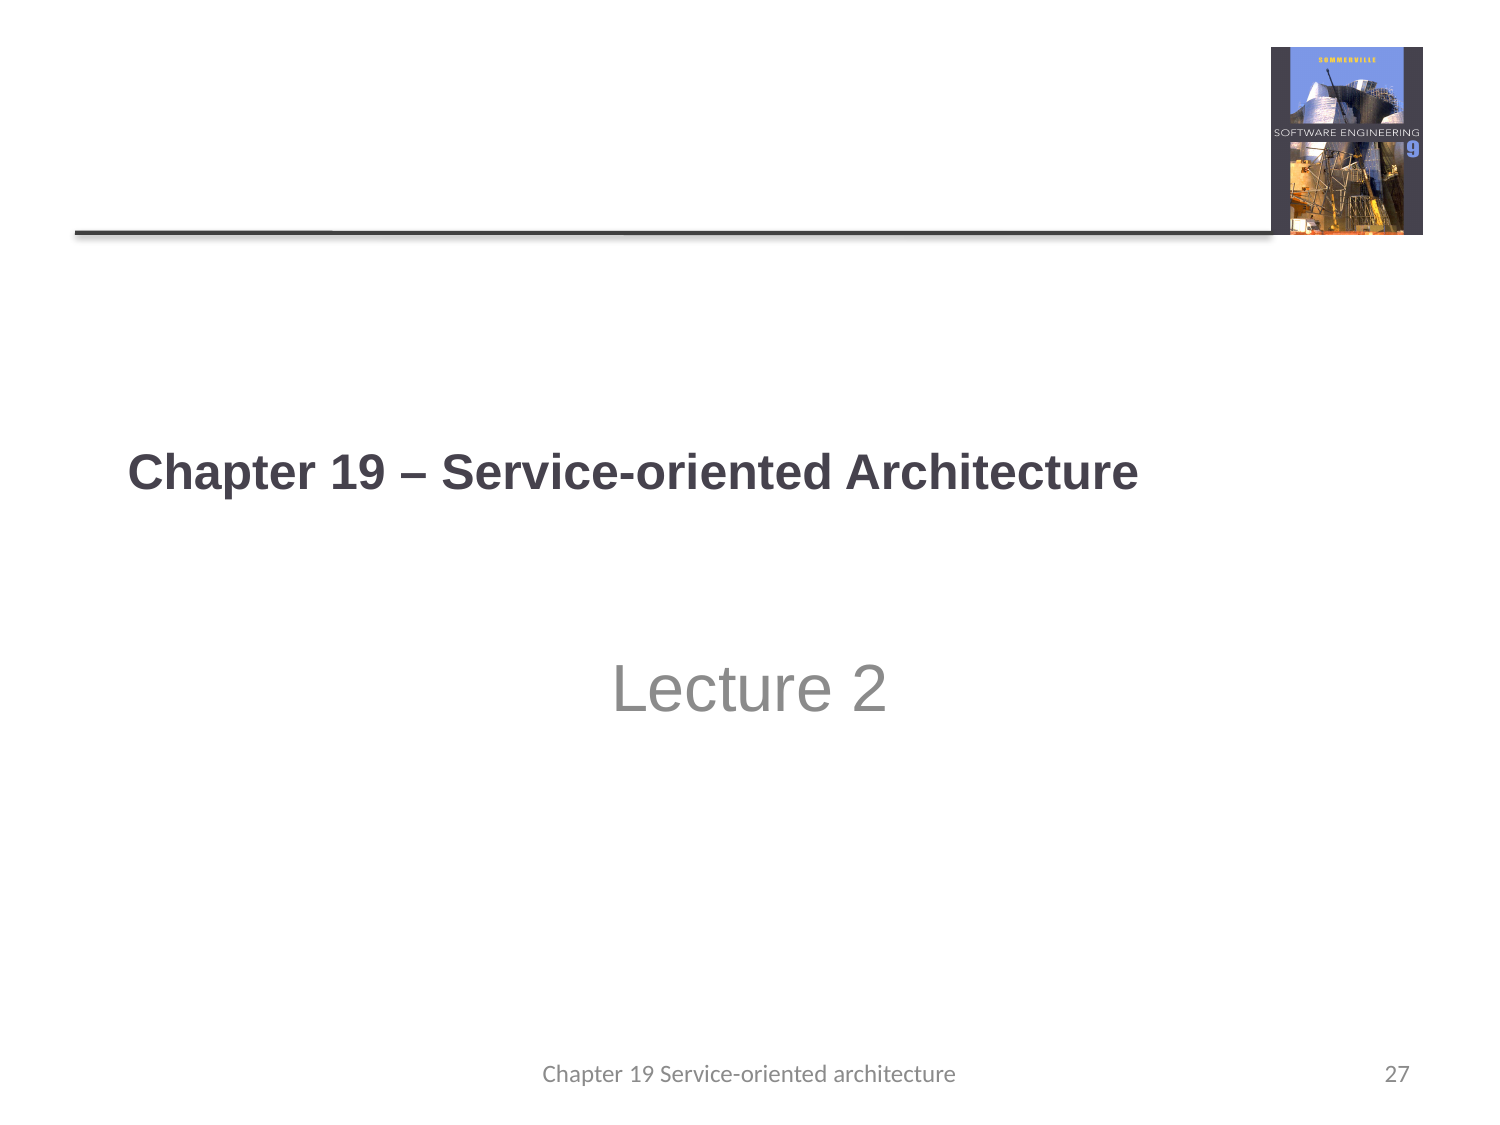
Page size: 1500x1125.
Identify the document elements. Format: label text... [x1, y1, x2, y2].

subtitle Lecture 2 [225, 637, 1275, 925]
title Chapter 19 – Service-oriented Architecture [112, 349, 1388, 591]
slide_number 27 [1074, 1042, 1425, 1103]
picture [1271, 47, 1423, 235]
footer Chapter 19 Service-oriented architecture [512, 1042, 988, 1103]
